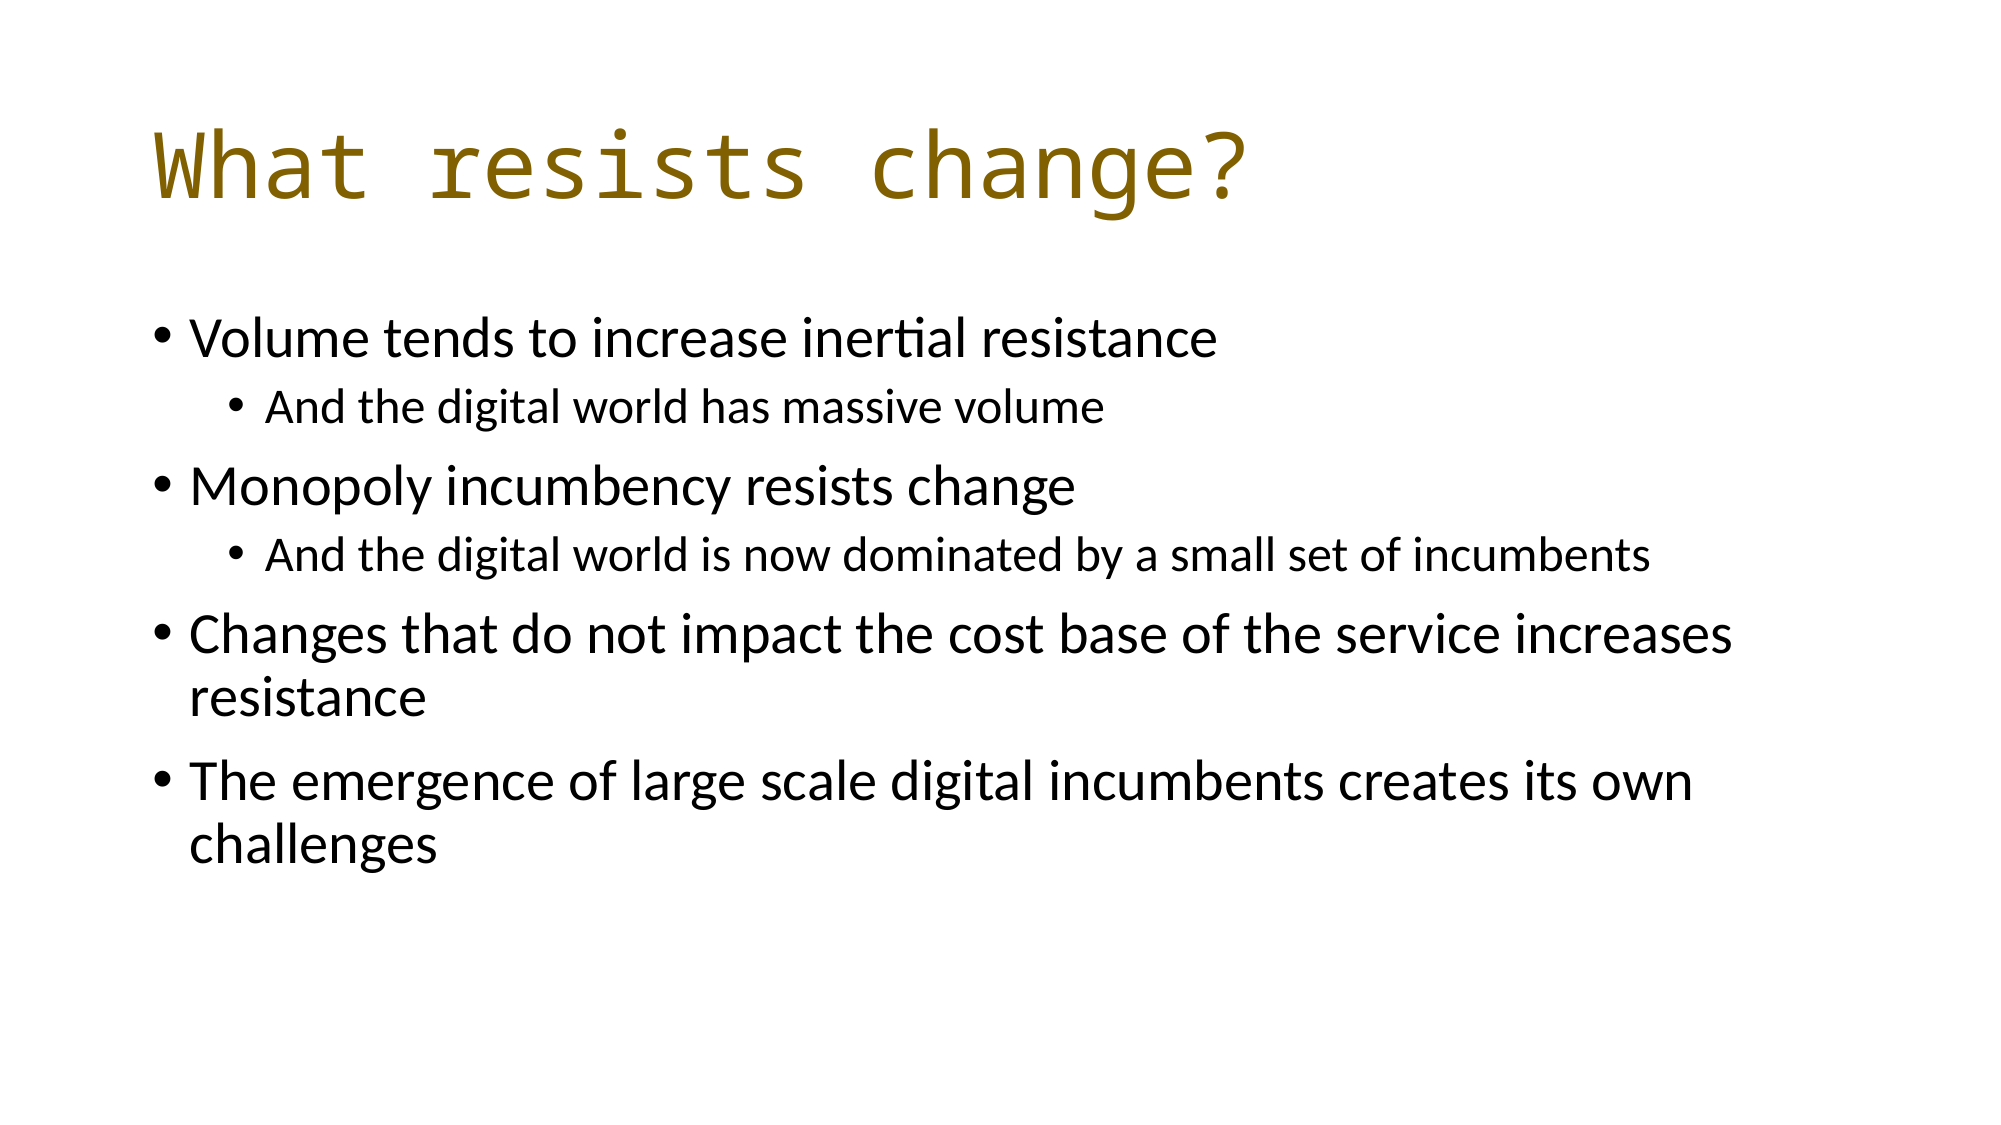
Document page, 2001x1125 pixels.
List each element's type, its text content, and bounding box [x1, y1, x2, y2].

list Volume tends to increase inertial resistance And the digital world has massive volume Monopoly incumbency resists change And the digital world is now dominated by a small set of incumbents Changes that do not impact the cost base of the service increases resistance The emergence of large scale digital incumbents creates its own challenges [137, 299, 1863, 1014]
title What resists change? [137, 59, 1863, 278]
